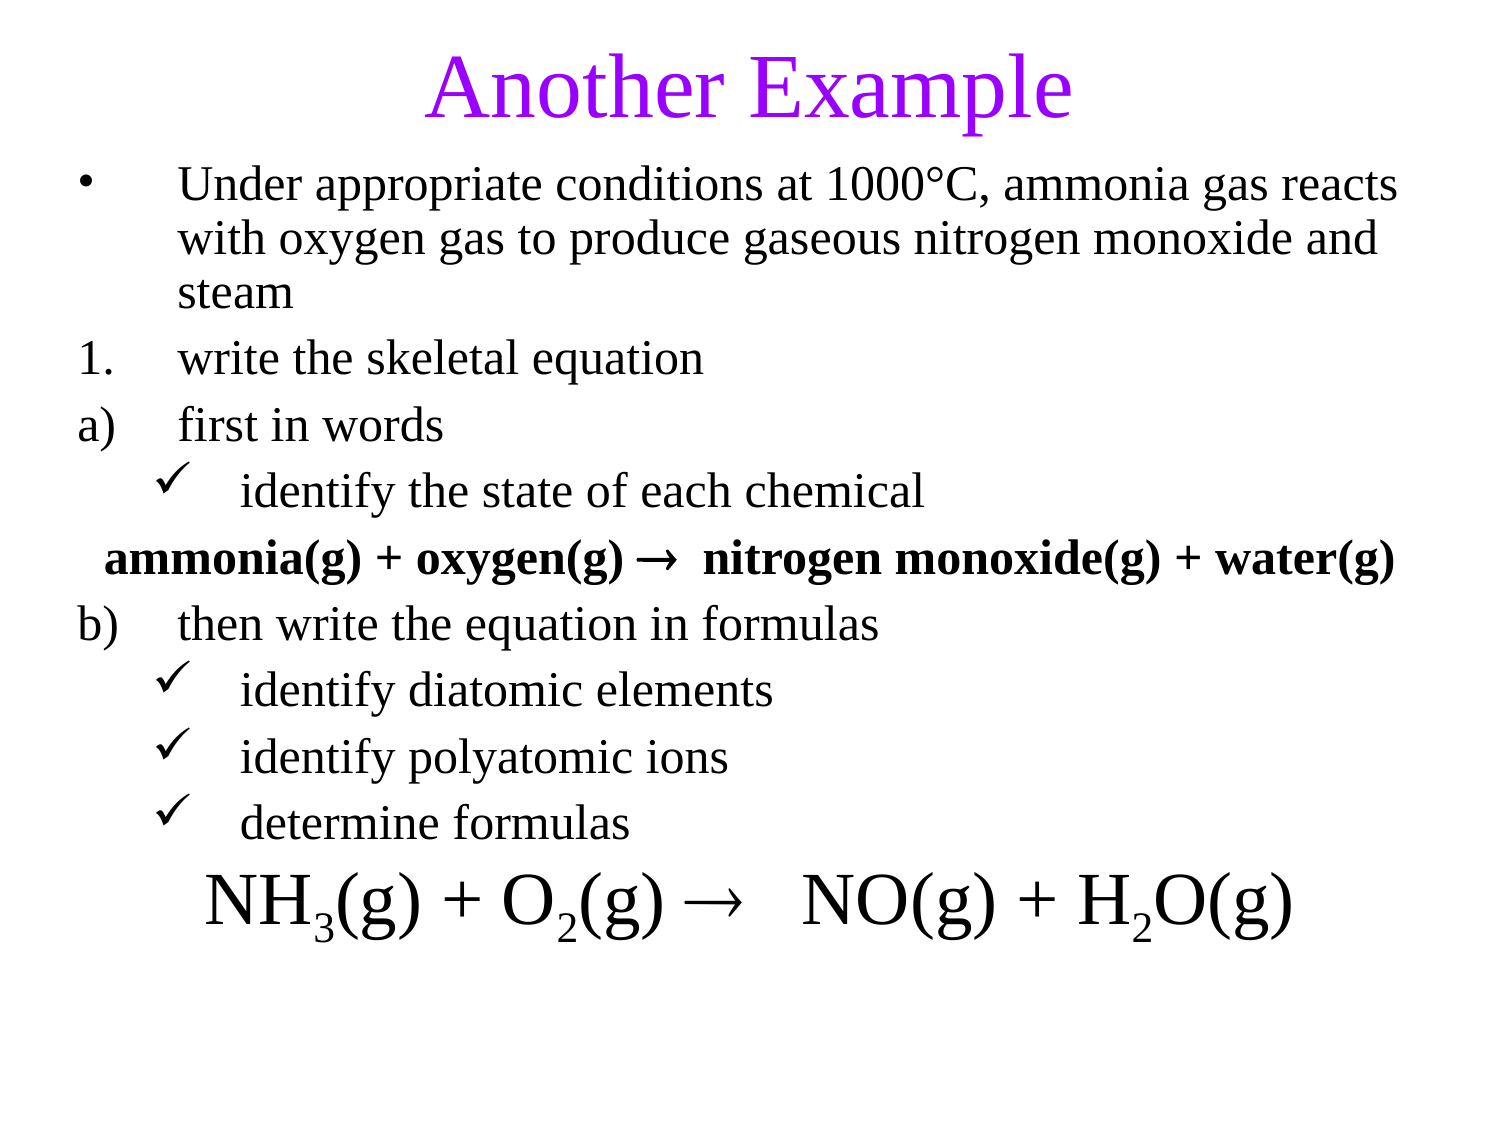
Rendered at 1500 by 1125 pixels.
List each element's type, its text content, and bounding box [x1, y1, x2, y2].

text_box Under appropriate conditions at 1000°C, ammonia gas reacts with oxygen gas to produce gaseous nitrogen monoxide and steam write the skeletal equation first in words identify the state of each chemical ammonia(g) + oxygen(g) nitrogen monoxide(g) + water(g) then write the equation in formulas identify diatomic elements identify polyatomic ions determine formulas NH3(g) + O2(g)  NO(g) + H2O(g) [62, 149, 1438, 1000]
text_box Another Example [112, 12, 1388, 149]
